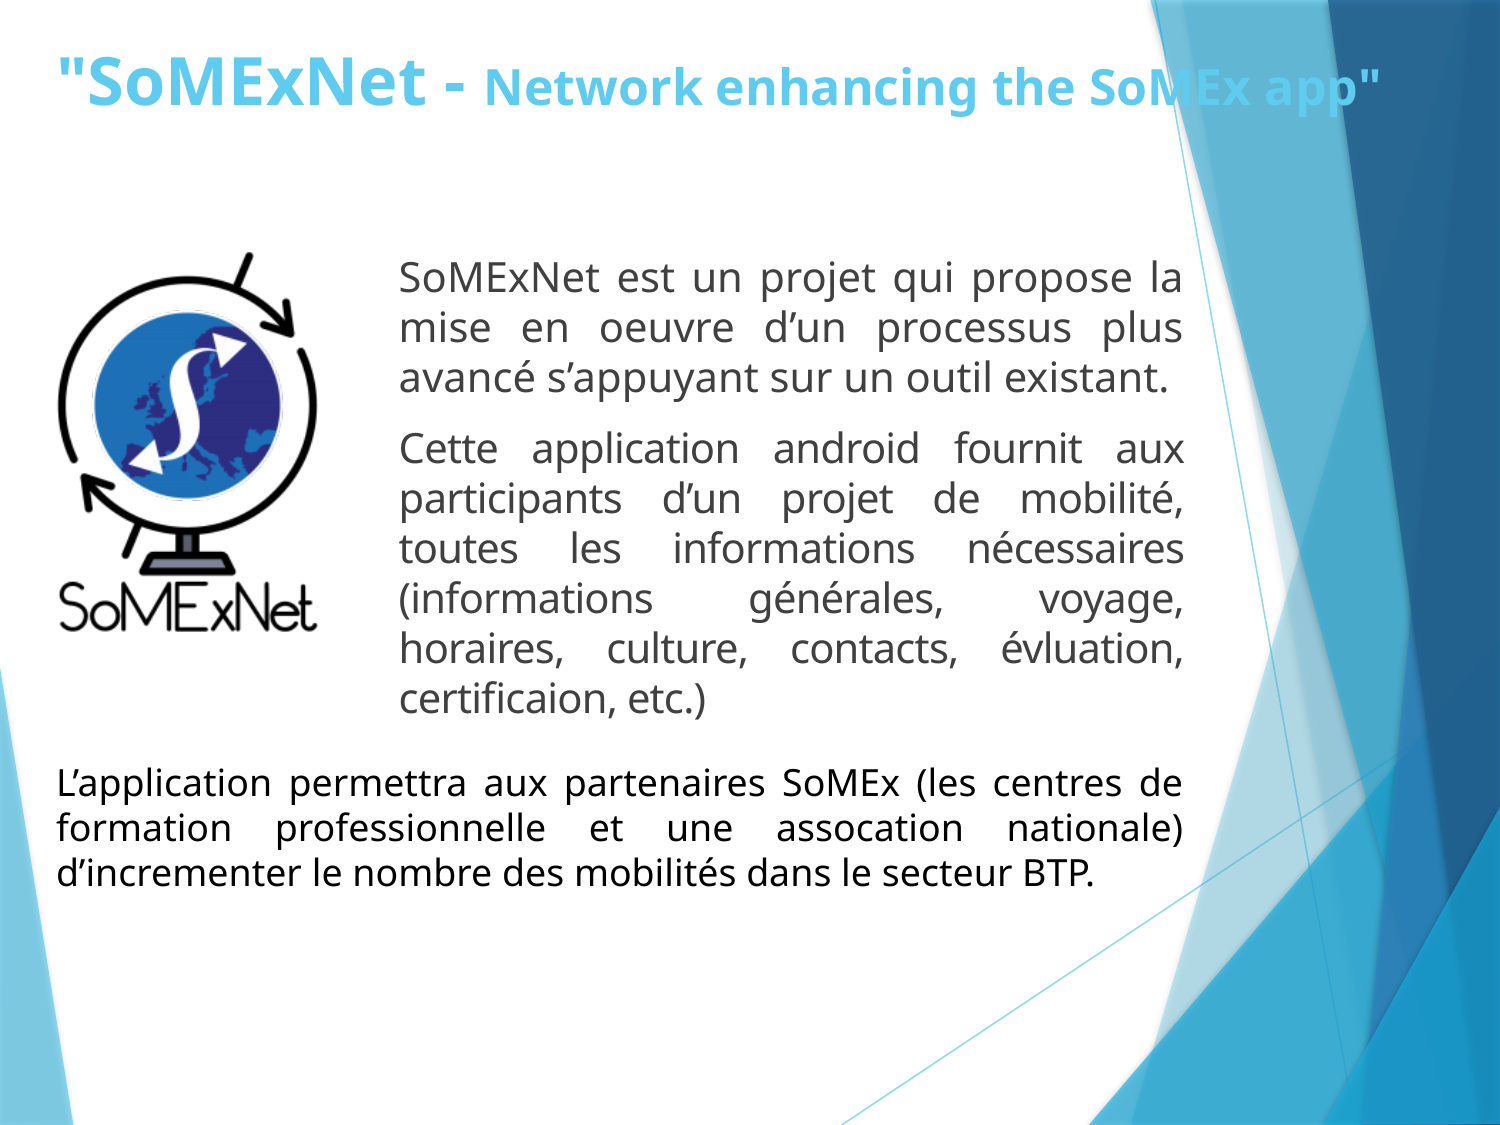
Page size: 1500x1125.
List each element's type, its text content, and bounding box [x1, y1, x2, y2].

list SoMExNet est un projet qui propose la mise en oeuvre d’un processus plus avancé s’appuyant sur un outil existant. Cette application android fournit aux participants d’un projet de mobilité, toutes les informations nécessaires (informations générales, voyage, horaires, culture, contacts, évluation, certificaion, etc.) [383, 243, 1199, 728]
picture [40, 231, 342, 660]
title "SoMExNet - Network enhancing the SoMEx app" [41, 30, 1415, 114]
text_box L’application permettra aux partenaires SoMEx (les centres de formation professionnelle et une assocation nationale) d’incrementer le nombre des mobilités dans le secteur BTP. [41, 751, 1199, 902]
